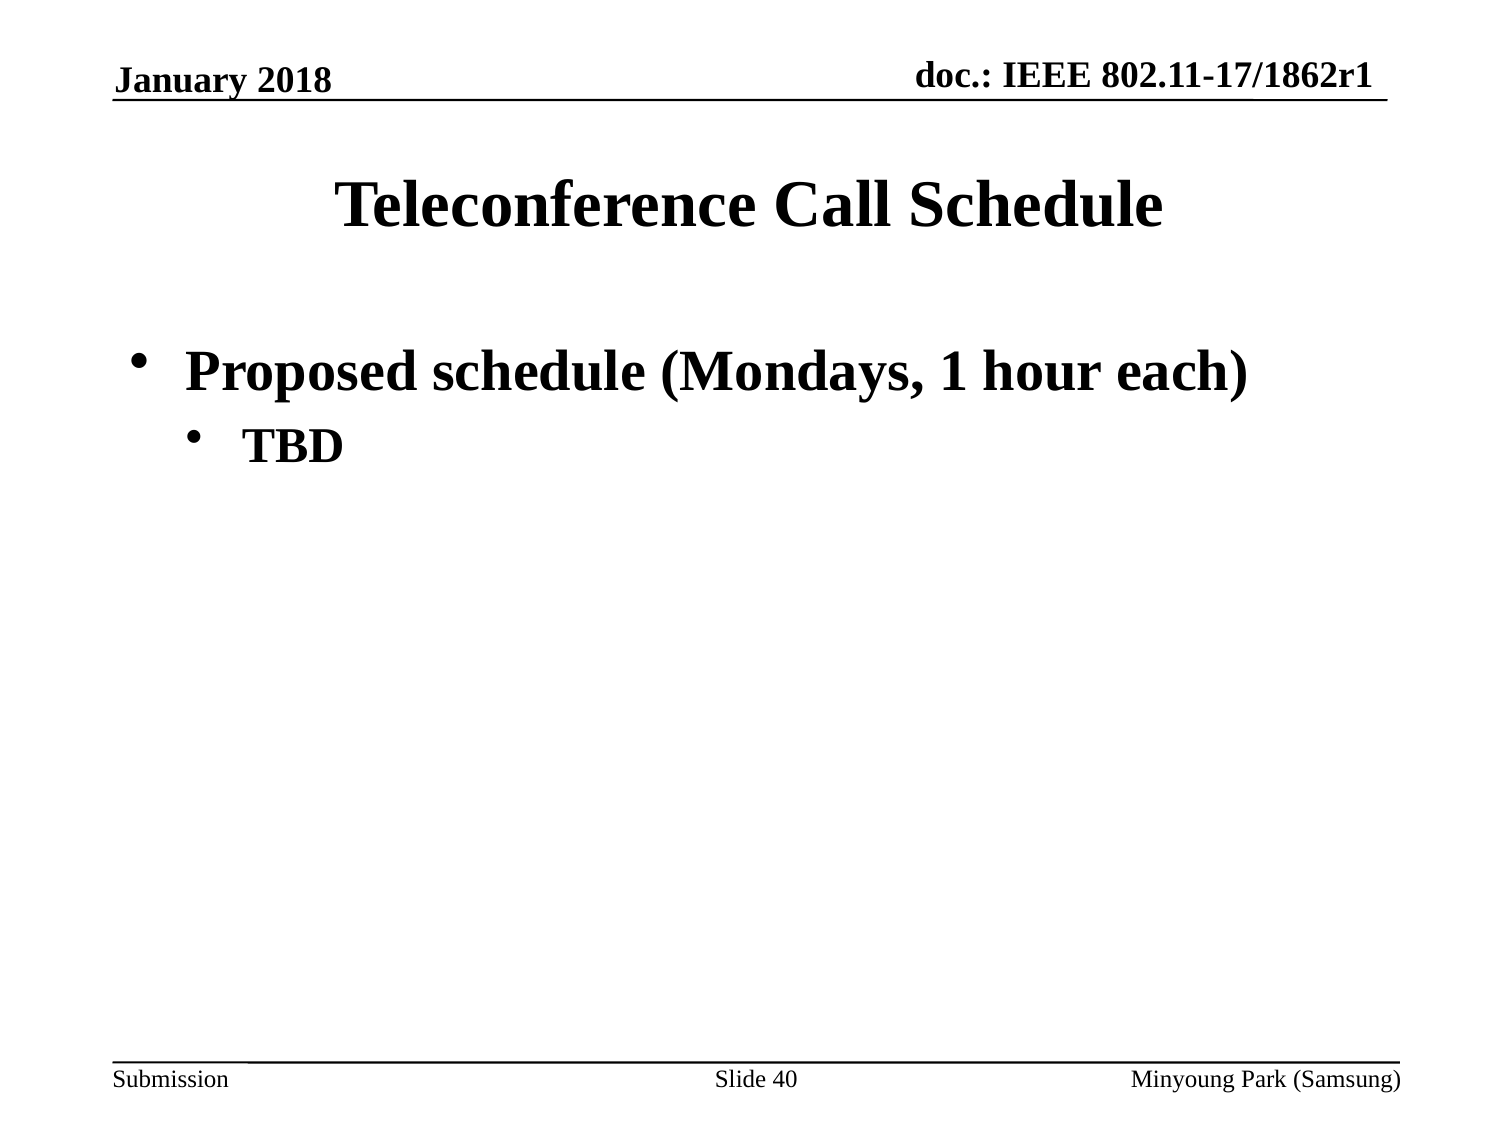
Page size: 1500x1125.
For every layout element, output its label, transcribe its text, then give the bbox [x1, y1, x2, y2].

slide_number Slide 40 [712, 1061, 800, 1093]
title Teleconference Call Schedule [112, 112, 1388, 288]
footer Minyoung Park (Samsung) [949, 1061, 1402, 1093]
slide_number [114, 54, 335, 101]
list Proposed schedule (Mondays, 1 hour each) TBD [114, 324, 1388, 1000]
